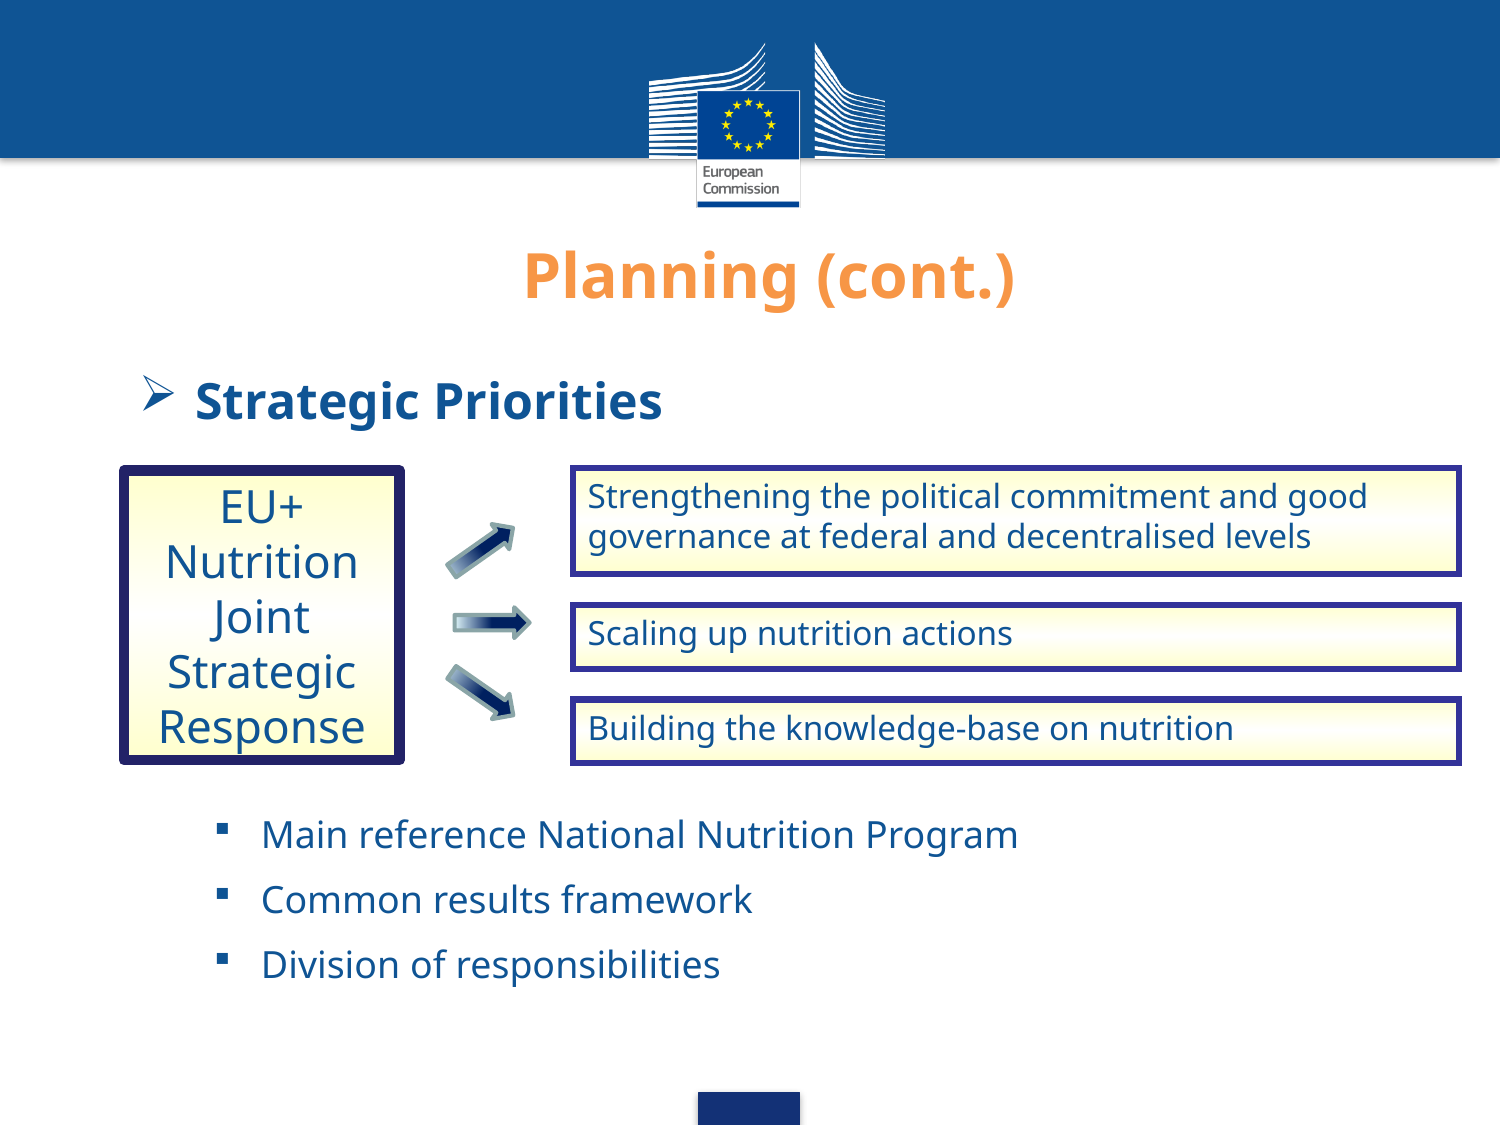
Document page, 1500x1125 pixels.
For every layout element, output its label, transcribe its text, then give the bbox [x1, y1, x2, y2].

text_box [452, 605, 532, 640]
list Strategic Priorities Main reference National Nutrition Program Common results framework Division of responsibilities [123, 361, 1483, 1071]
text_box EU+ Nutrition Joint Strategic Response [123, 470, 400, 761]
text_box Scaling up nutrition actions [572, 604, 1459, 669]
text_box Strengthening the political commitment and good governance at federal and decentralised levels [572, 467, 1459, 575]
text_box [445, 522, 516, 580]
text_box [445, 664, 516, 722]
picture [649, 42, 885, 196]
title Planning (cont.) [64, 196, 1415, 350]
text_box Building the knowledge-base on nutrition [572, 699, 1459, 764]
